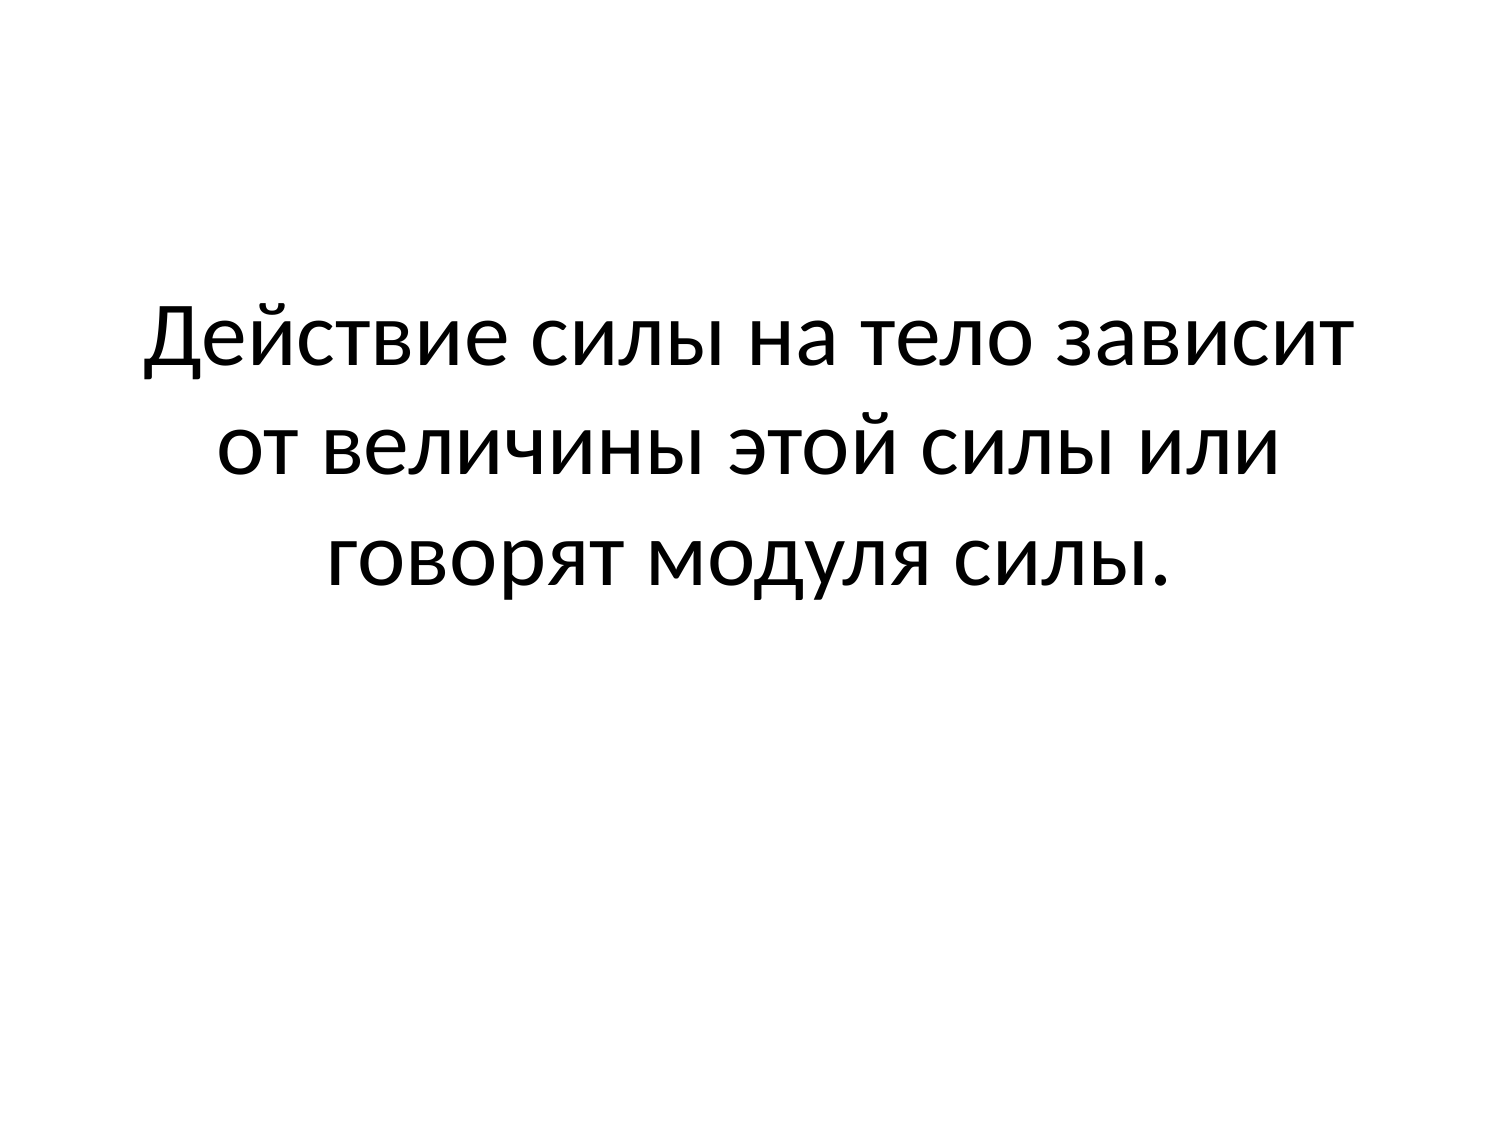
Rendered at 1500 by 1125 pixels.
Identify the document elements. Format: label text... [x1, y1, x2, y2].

title Действие силы на тело зависит от величины этой силы или говорят модуля силы. [112, 136, 1388, 740]
